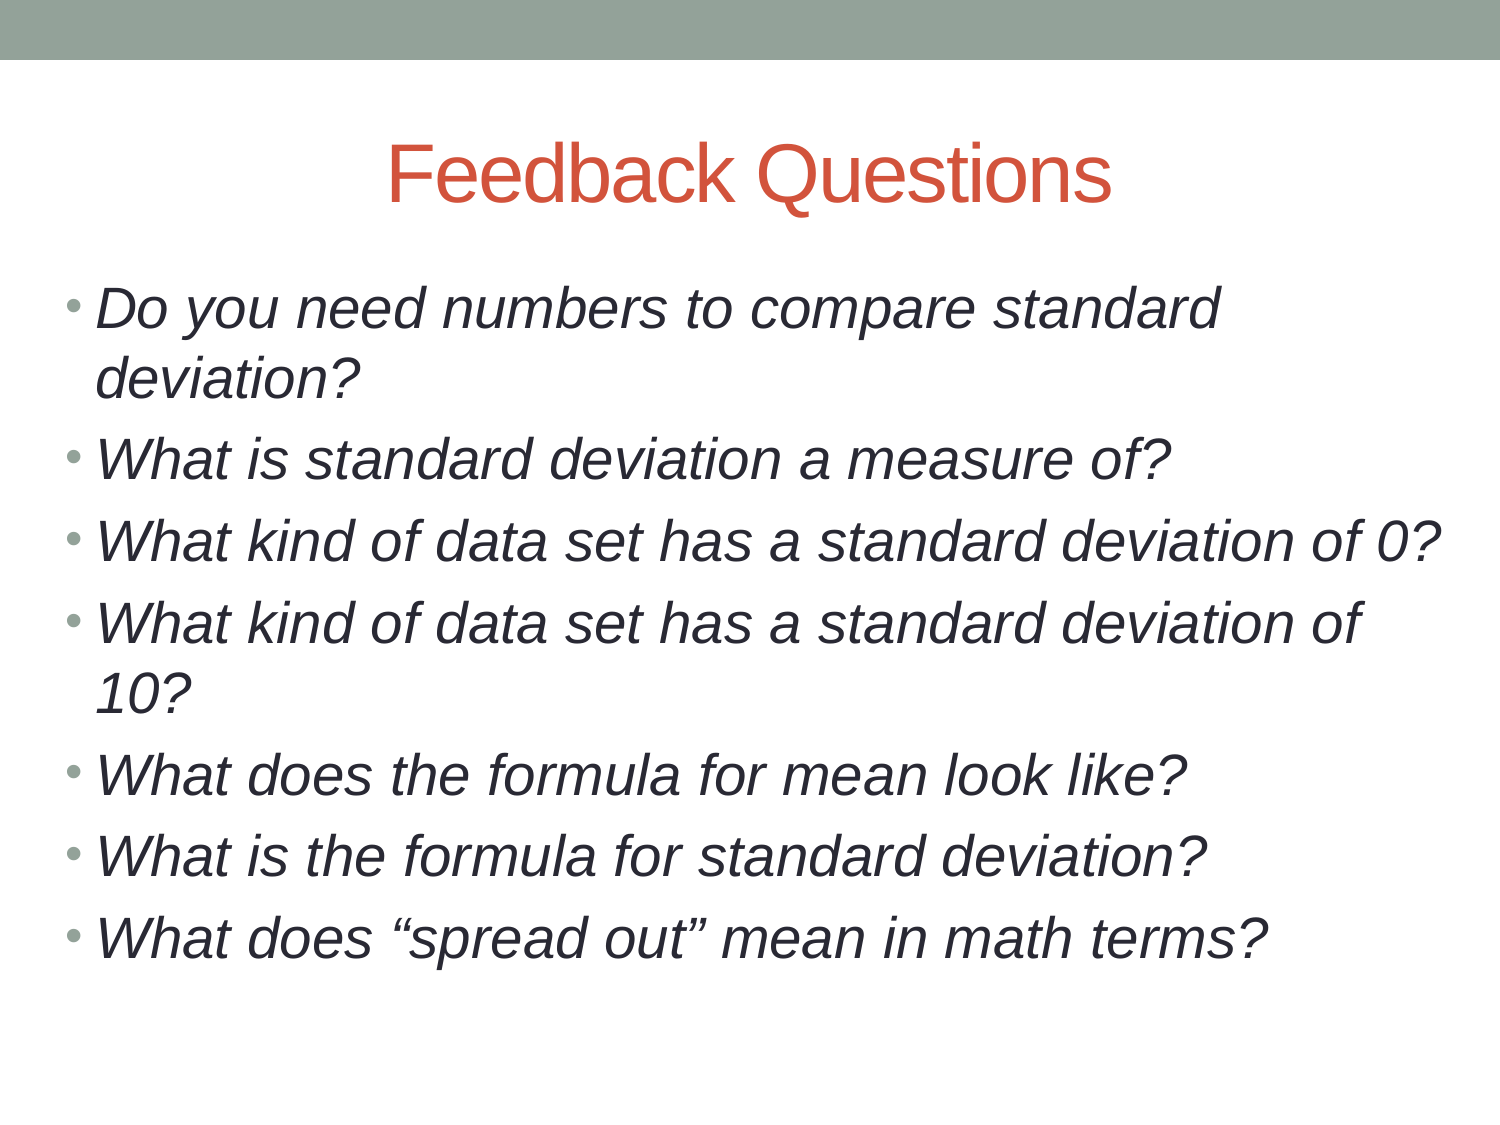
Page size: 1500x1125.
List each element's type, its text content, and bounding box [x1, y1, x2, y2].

list Do you need numbers to compare standard deviation? What is standard deviation a measure of? What kind of data set has a standard deviation of 0? What kind of data set has a standard deviation of 10? What does the formula for mean look like? What is the formula for standard deviation? What does “spread out” mean in math terms? [50, 262, 1463, 1063]
title Feedback Questions [75, 87, 1425, 250]
